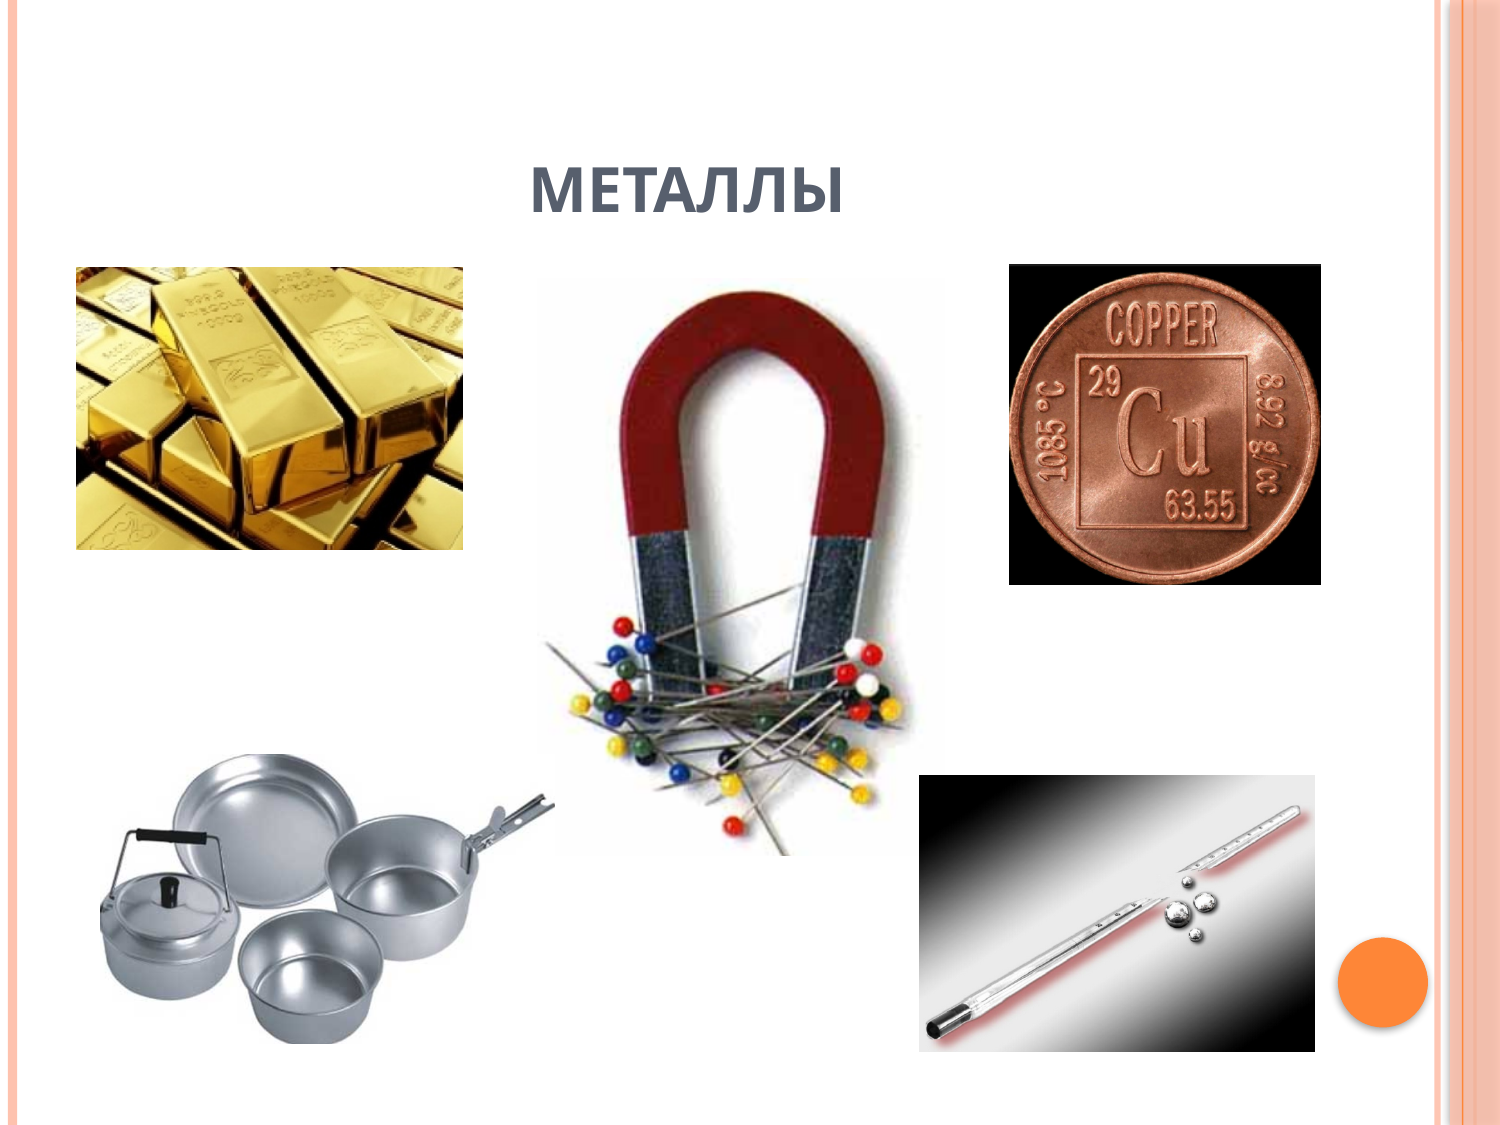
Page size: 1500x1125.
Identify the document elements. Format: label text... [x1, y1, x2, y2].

title металлы [75, 45, 1300, 233]
picture [76, 266, 463, 550]
picture [1009, 264, 1321, 586]
picture [99, 278, 1316, 1053]
